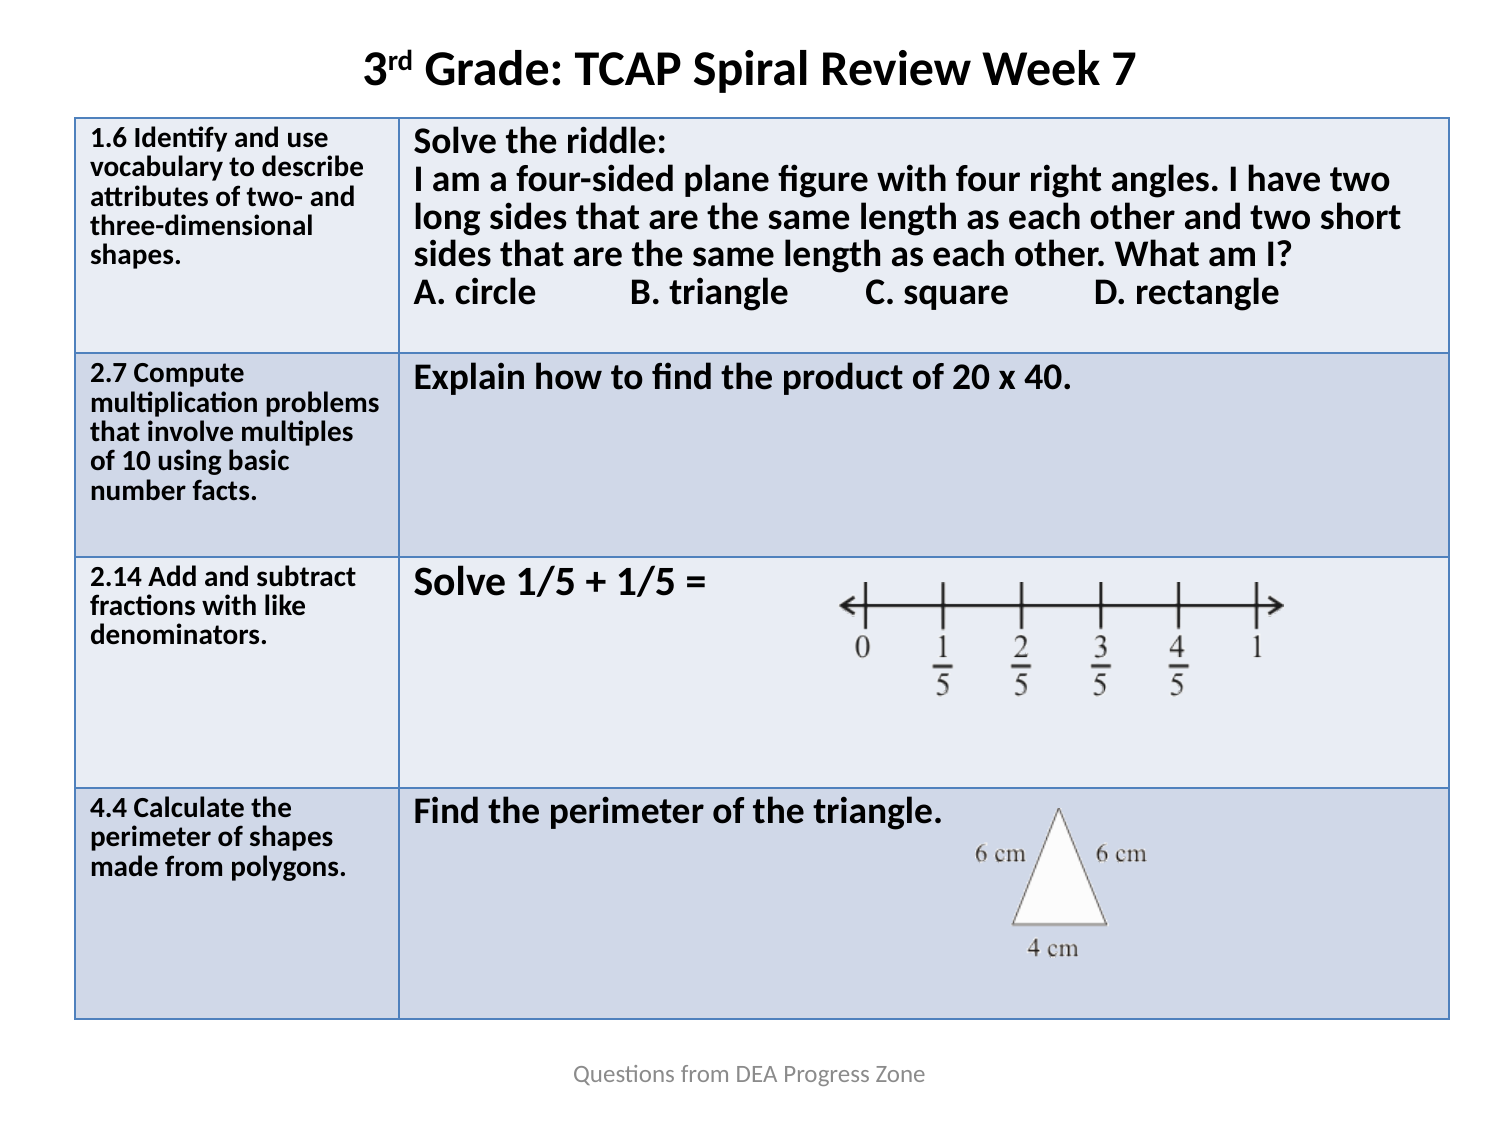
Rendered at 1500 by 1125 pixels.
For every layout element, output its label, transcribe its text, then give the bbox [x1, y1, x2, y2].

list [754, 529, 926, 679]
picture [837, 582, 1284, 697]
picture [975, 808, 1147, 958]
table_cell 4.4 Calculate the perimeter of shapes made from polygons. [76, 789, 398, 1018]
table_cell Find the perimeter of the triangle. [400, 789, 1448, 1018]
table_cell Solve 1/5 + 1/5 = [400, 558, 1448, 787]
title 3rd Grade: TCAP Spiral Review Week 7 [74, 44, 1426, 86]
footer Questions from DEA Progress Zone [512, 1042, 988, 1103]
table_header Solve the riddle: I am a four-sided plane figure with four right angles. I have two long sides that are the same length as each other and two short sides that are the same length as each other. What am I? A. circle B. triangle C. square D. rectangle [400, 119, 1448, 352]
table_header 1.6 Identify and use vocabulary to describe attributes of two- and three-dimensional shapes. [76, 119, 398, 352]
table_cell Explain how to find the product of 20 x 40. [400, 354, 1448, 556]
table_cell 2.7 Compute multiplication problems that involve multiples of 10 using basic number facts. [76, 354, 398, 556]
table_cell 2.14 Add and subtract fractions with like denominators. [76, 558, 398, 787]
